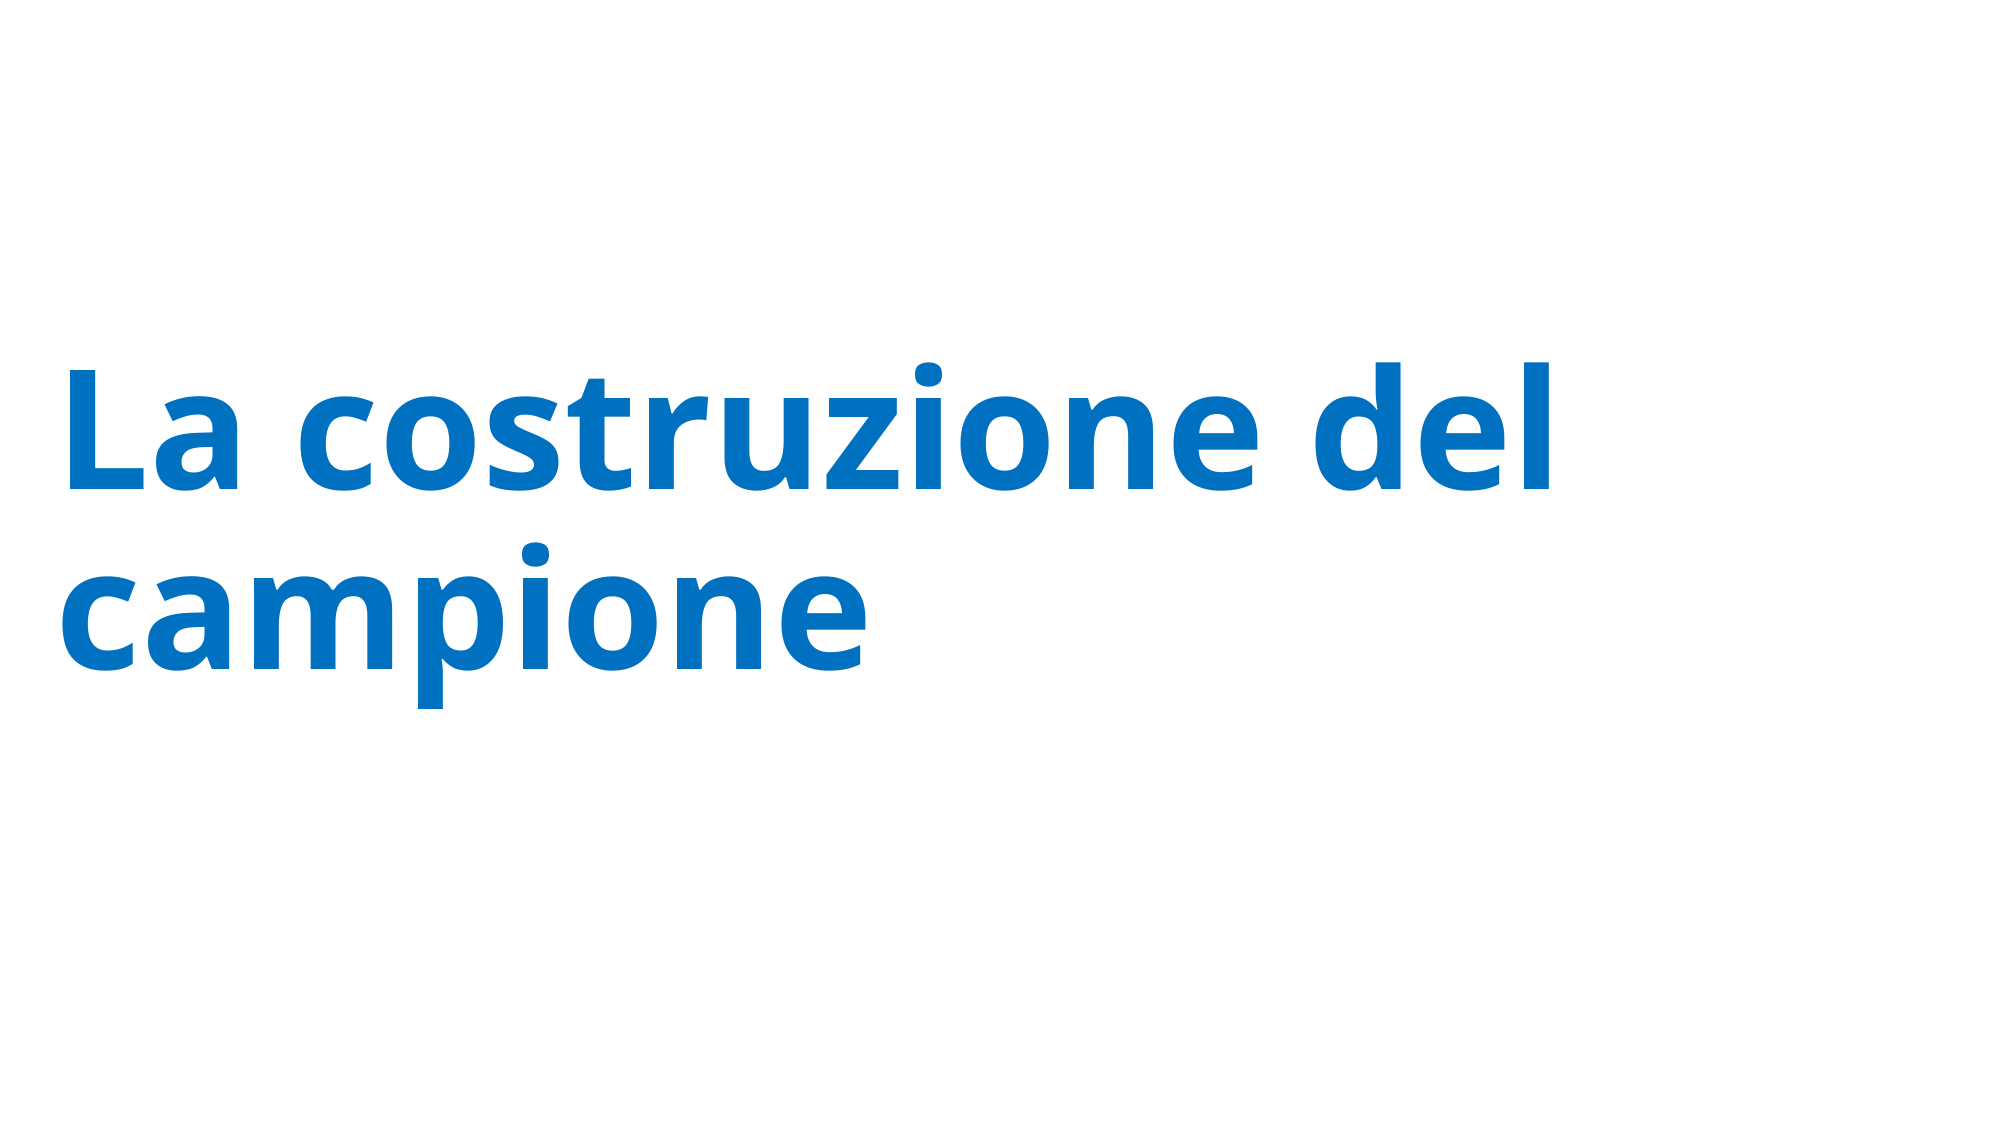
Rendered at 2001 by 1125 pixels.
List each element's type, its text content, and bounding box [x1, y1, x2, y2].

text_box La costruzione del campione [40, 338, 1982, 813]
